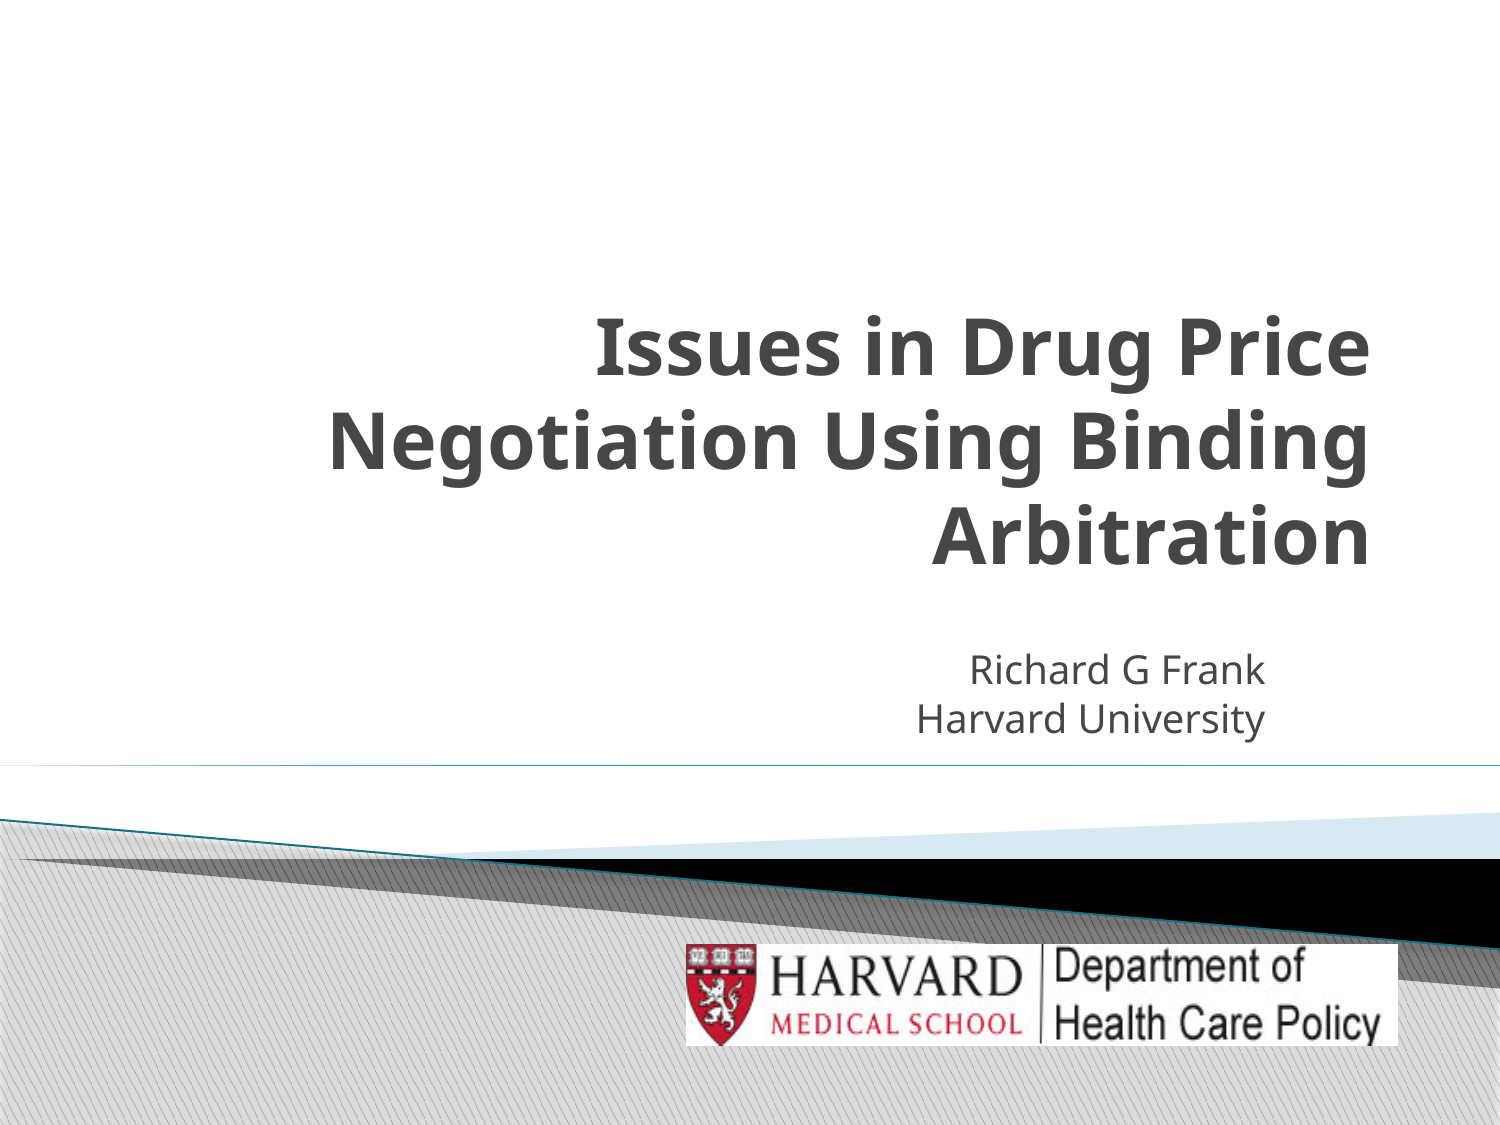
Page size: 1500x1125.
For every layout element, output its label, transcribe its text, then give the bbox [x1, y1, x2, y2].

picture [5, 859, 1500, 1046]
title Issues in Drug Price Negotiation Using Binding Arbitration [112, 287, 1388, 588]
subtitle Richard G Frank Harvard University [225, 637, 1275, 821]
